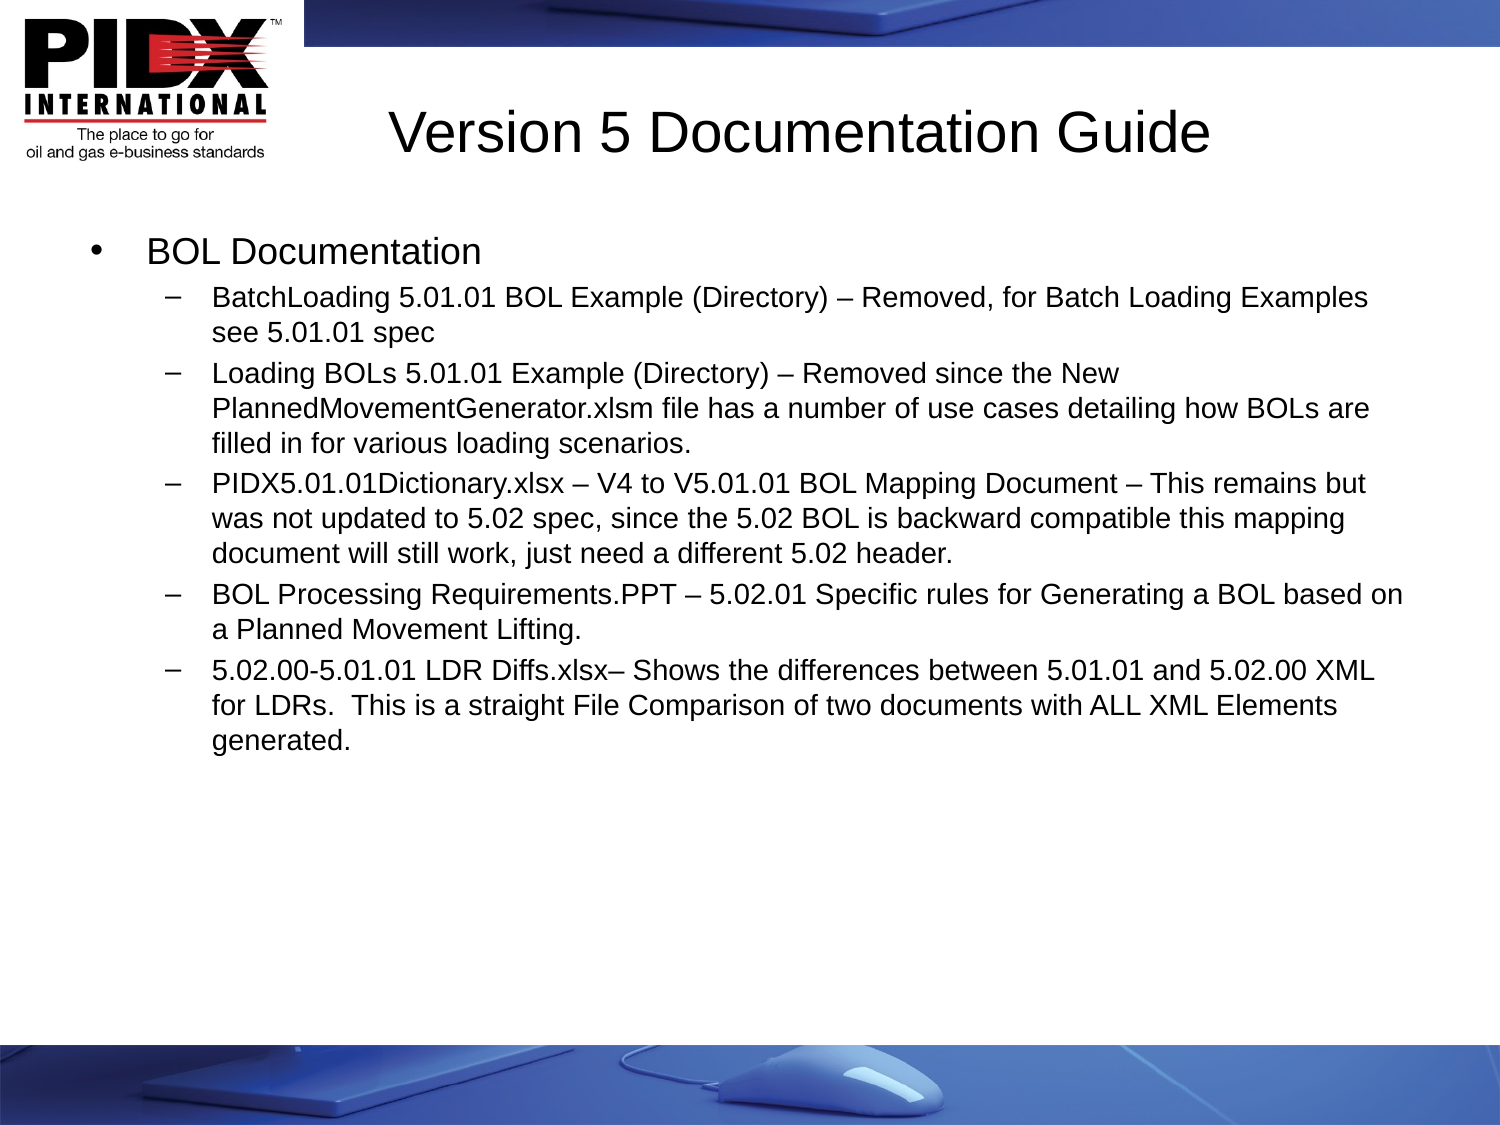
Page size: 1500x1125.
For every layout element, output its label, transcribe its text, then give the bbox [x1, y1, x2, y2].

picture [0, 1045, 1500, 1125]
picture [304, 0, 1500, 47]
title Version 5 Documentation Guide [289, 54, 1313, 204]
list BOL Documentation BatchLoading 5.01.01 BOL Example (Directory) – Removed, for Batch Loading Examples see 5.01.01 spec Loading BOLs 5.01.01 Example (Directory) – Removed since the New PlannedMovementGenerator.xlsm file has a number of use cases detailing how BOLs are filled in for various loading scenarios. PIDX5.01.01Dictionary.xlsx – V4 to V5.01.01 BOL Mapping Document – This remains but was not updated to 5.02 spec, since the 5.02 BOL is backward compatible this mapping document will still work, just need a different 5.02 header. BOL Processing Requirements.PPT – 5.02.01 Specific rules for Generating a BOL based on a Planned Movement Lifting. 5.02.00-5.01.01 LDR Diffs.xlsx– Shows the differences between 5.01.01 and 5.02.00 XML for LDRs. This is a straight File Comparison of two documents with ALL XML Elements generated. [75, 219, 1425, 1024]
picture [17, 5, 290, 161]
